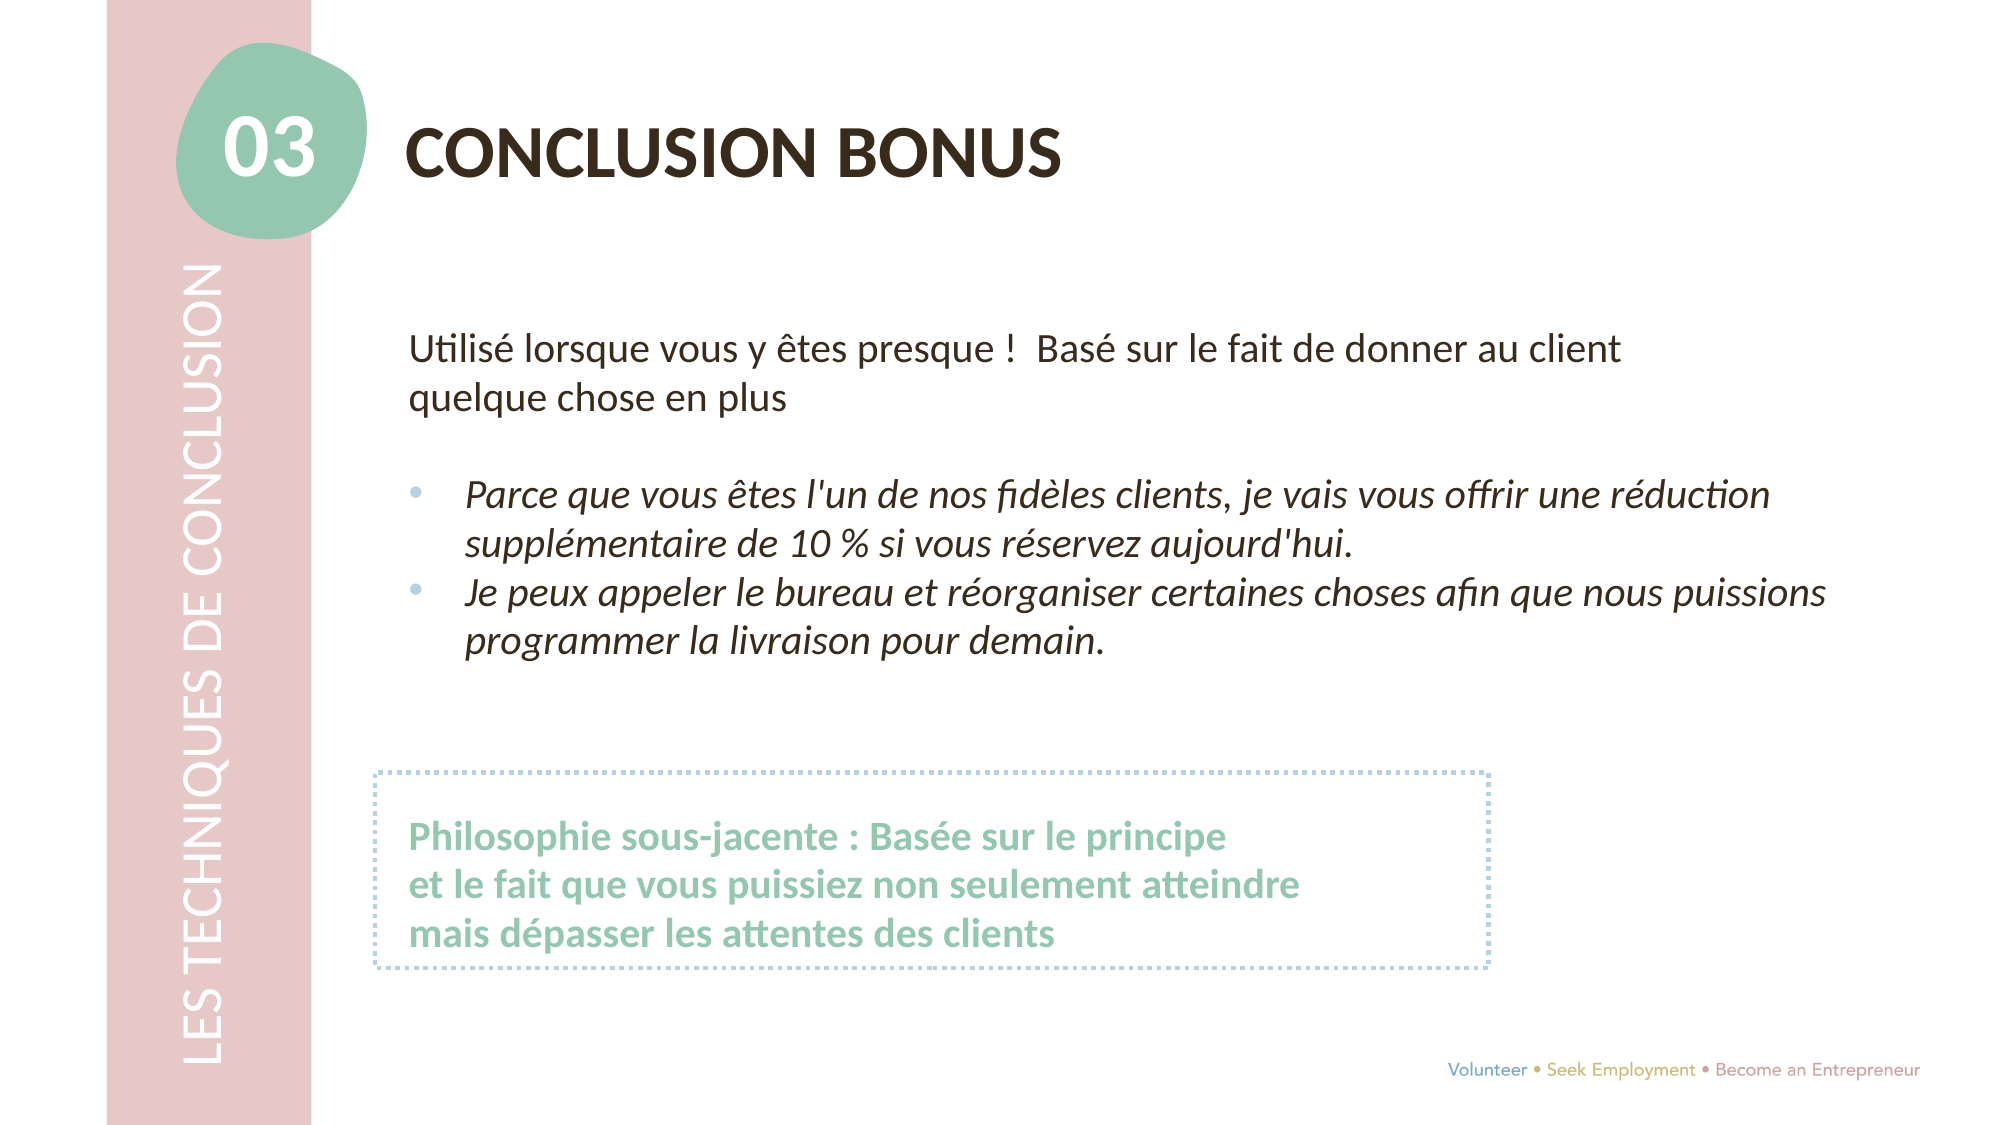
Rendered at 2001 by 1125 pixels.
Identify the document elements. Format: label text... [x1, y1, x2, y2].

text_box [106, 0, 312, 1125]
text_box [175, 42, 367, 297]
picture [1418, 1046, 1971, 1103]
list CONCLUSION BONUS [390, 94, 1697, 213]
list Utilisé lorsque vous y êtes presque ! Basé sur le fait de donner au client quelque chose en plus Parce que vous êtes l'un de nos fidèles clients, je vais vous offrir une réduction supplémentaire de 10 % si vous réservez aujourd'hui. Je peux appeler le bureau et réorganiser certaines choses afin que nous puissions programmer la livraison pour demain. Philosophie sous-jacente : Basée sur le principe et le fait que vous puissiez non seulement atteindre mais dépasser les attentes des clients [393, 314, 1950, 1081]
text_box [374, 772, 1490, 969]
text_box LES TECHNIQUES DE CONCLUSION [163, 0, 340, 1083]
